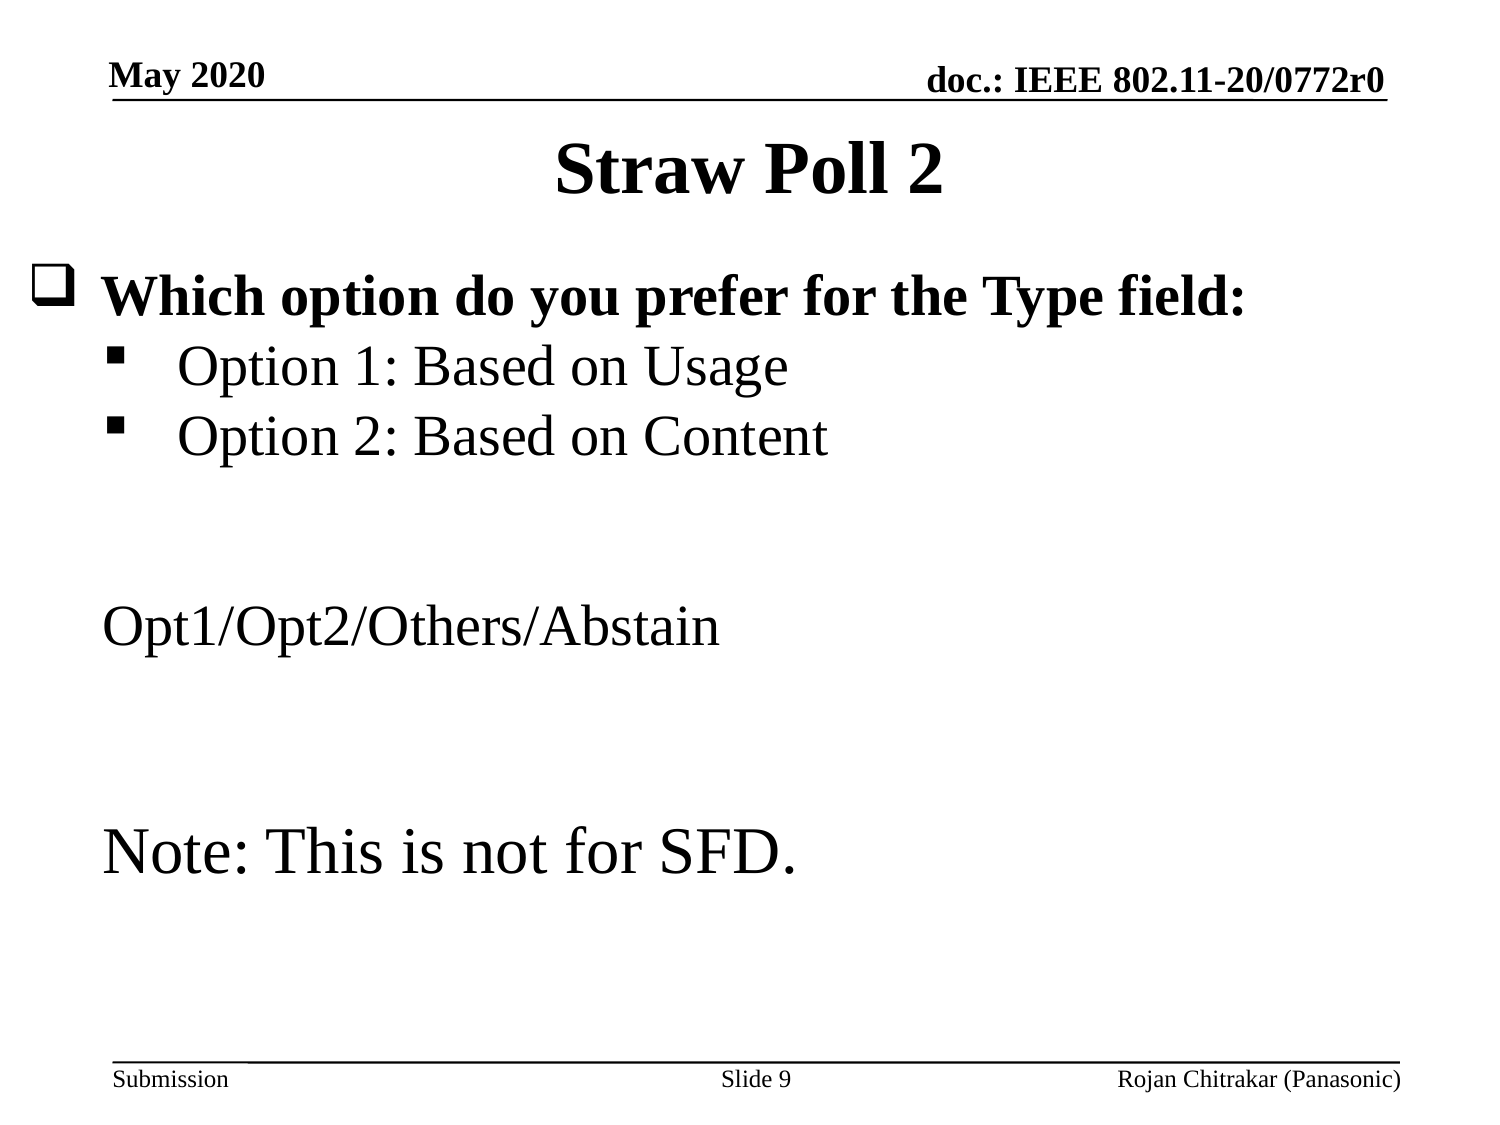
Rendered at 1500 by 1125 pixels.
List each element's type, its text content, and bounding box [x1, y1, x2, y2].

slide_number Slide 9 [712, 1061, 800, 1093]
footer Rojan Chitrakar (Panasonic) [949, 1061, 1402, 1093]
text_box Which option do you prefer for the Type field: Option 1: Based on Usage Option 2: Based on Content Opt1/Opt2/Others/Abstain Note: This is not for SFD. [12, 249, 1475, 975]
text_box Straw Poll 2 [0, 111, 1500, 225]
